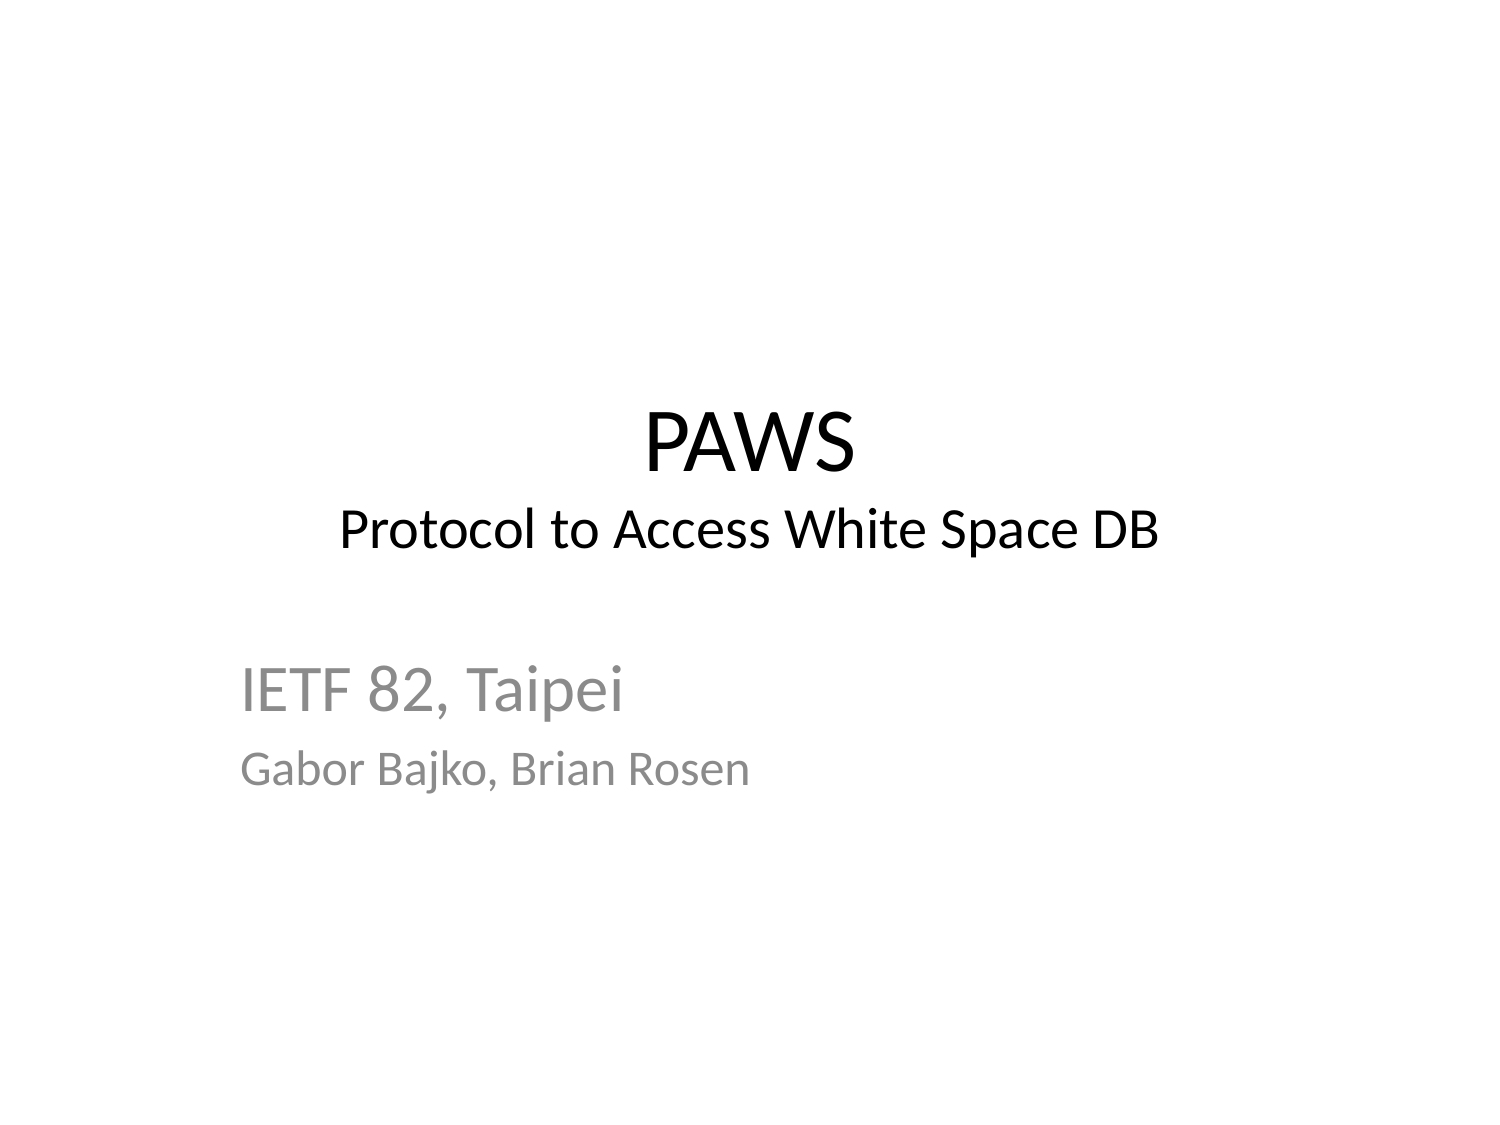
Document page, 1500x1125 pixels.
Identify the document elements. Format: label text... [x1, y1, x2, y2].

title PAWS Protocol to Access White Space DB [112, 349, 1388, 591]
subtitle IETF 82, Taipei Gabor Bajko, Brian Rosen [225, 637, 1275, 925]
